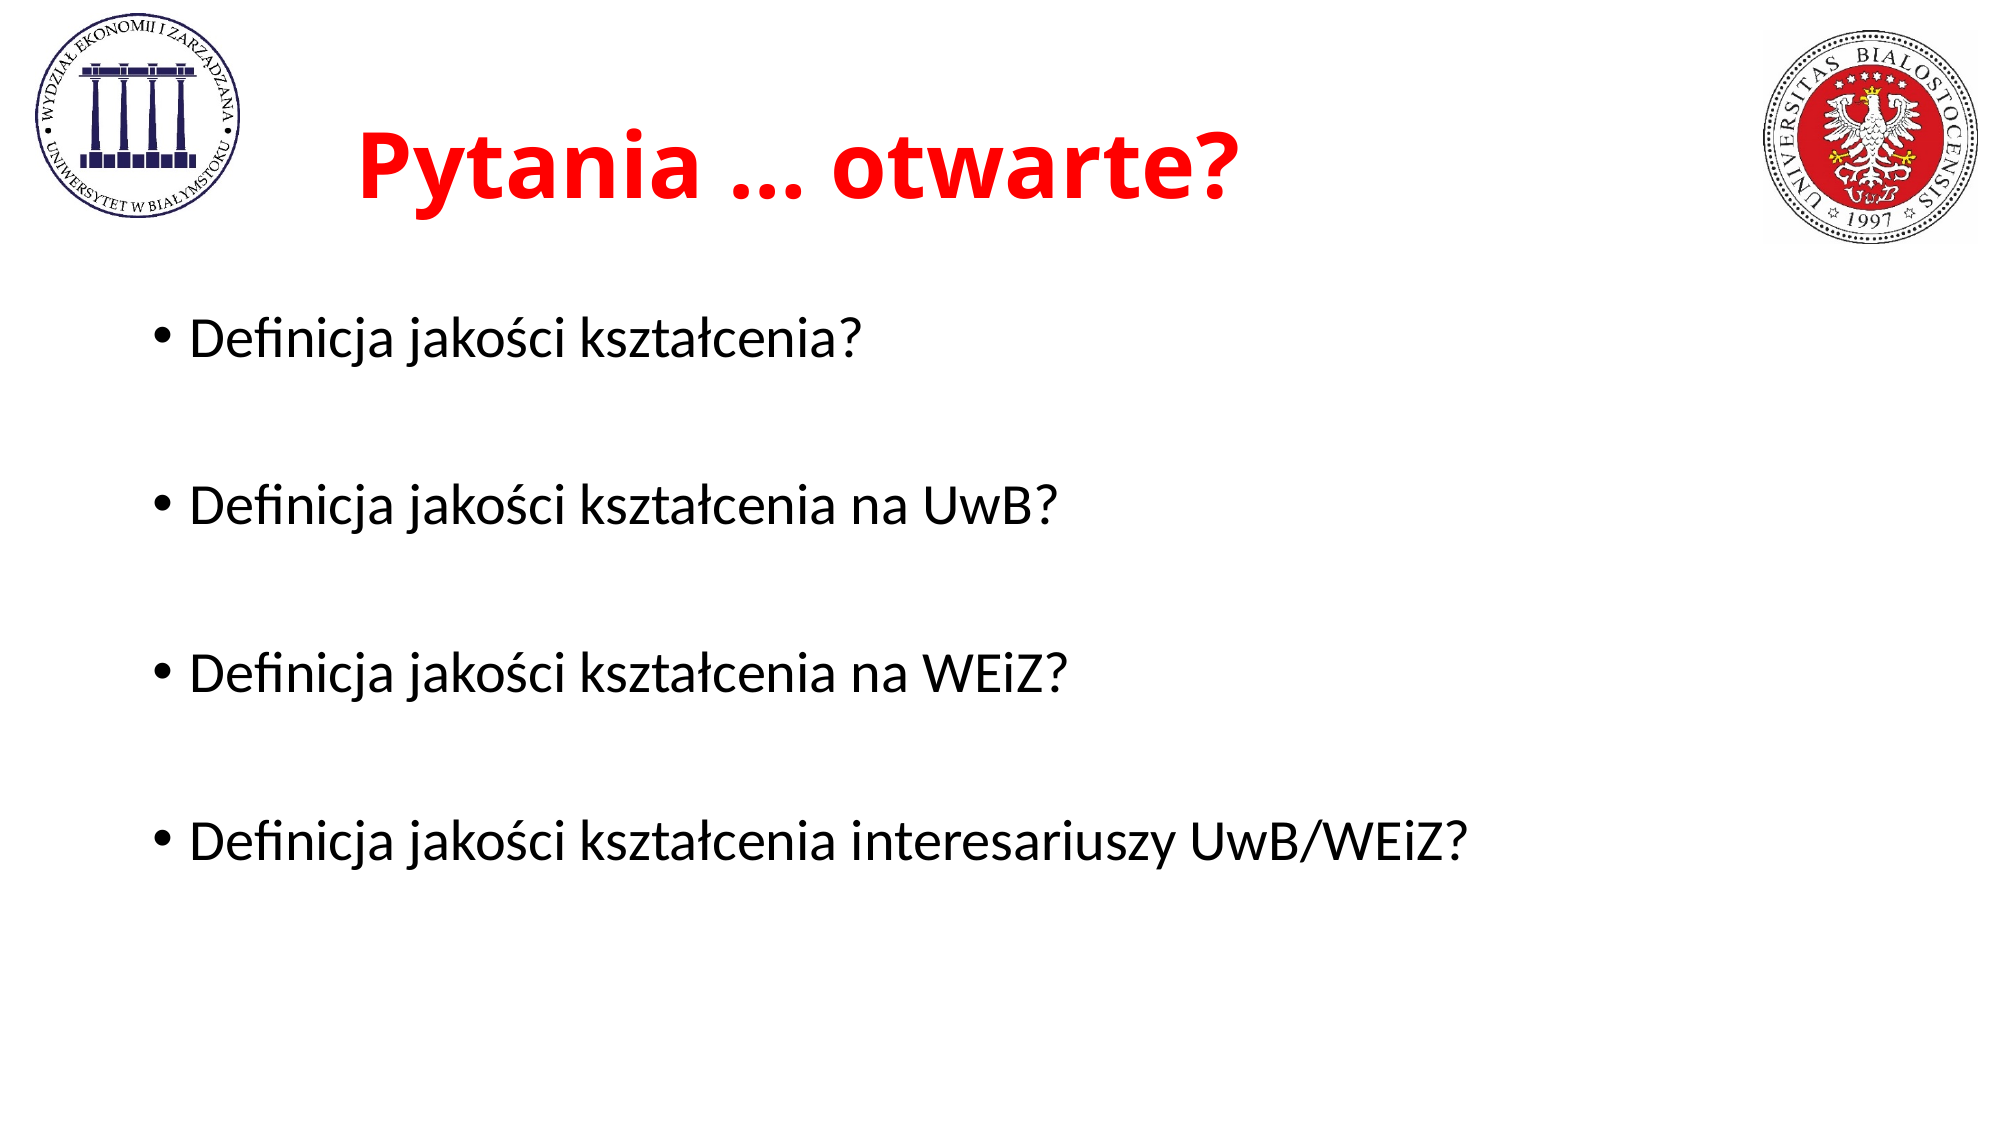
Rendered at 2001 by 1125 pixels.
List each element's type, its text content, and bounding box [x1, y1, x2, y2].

list Definicja jakości kształcenia? Definicja jakości kształcenia na UwB? Definicja jakości kształcenia na WEiZ? Definicja jakości kształcenia interesariuszy UwB/WEiZ? [137, 299, 1863, 1014]
picture [35, 13, 240, 218]
picture [1763, 30, 1978, 245]
title Pytania … otwarte? [340, 59, 1707, 278]
